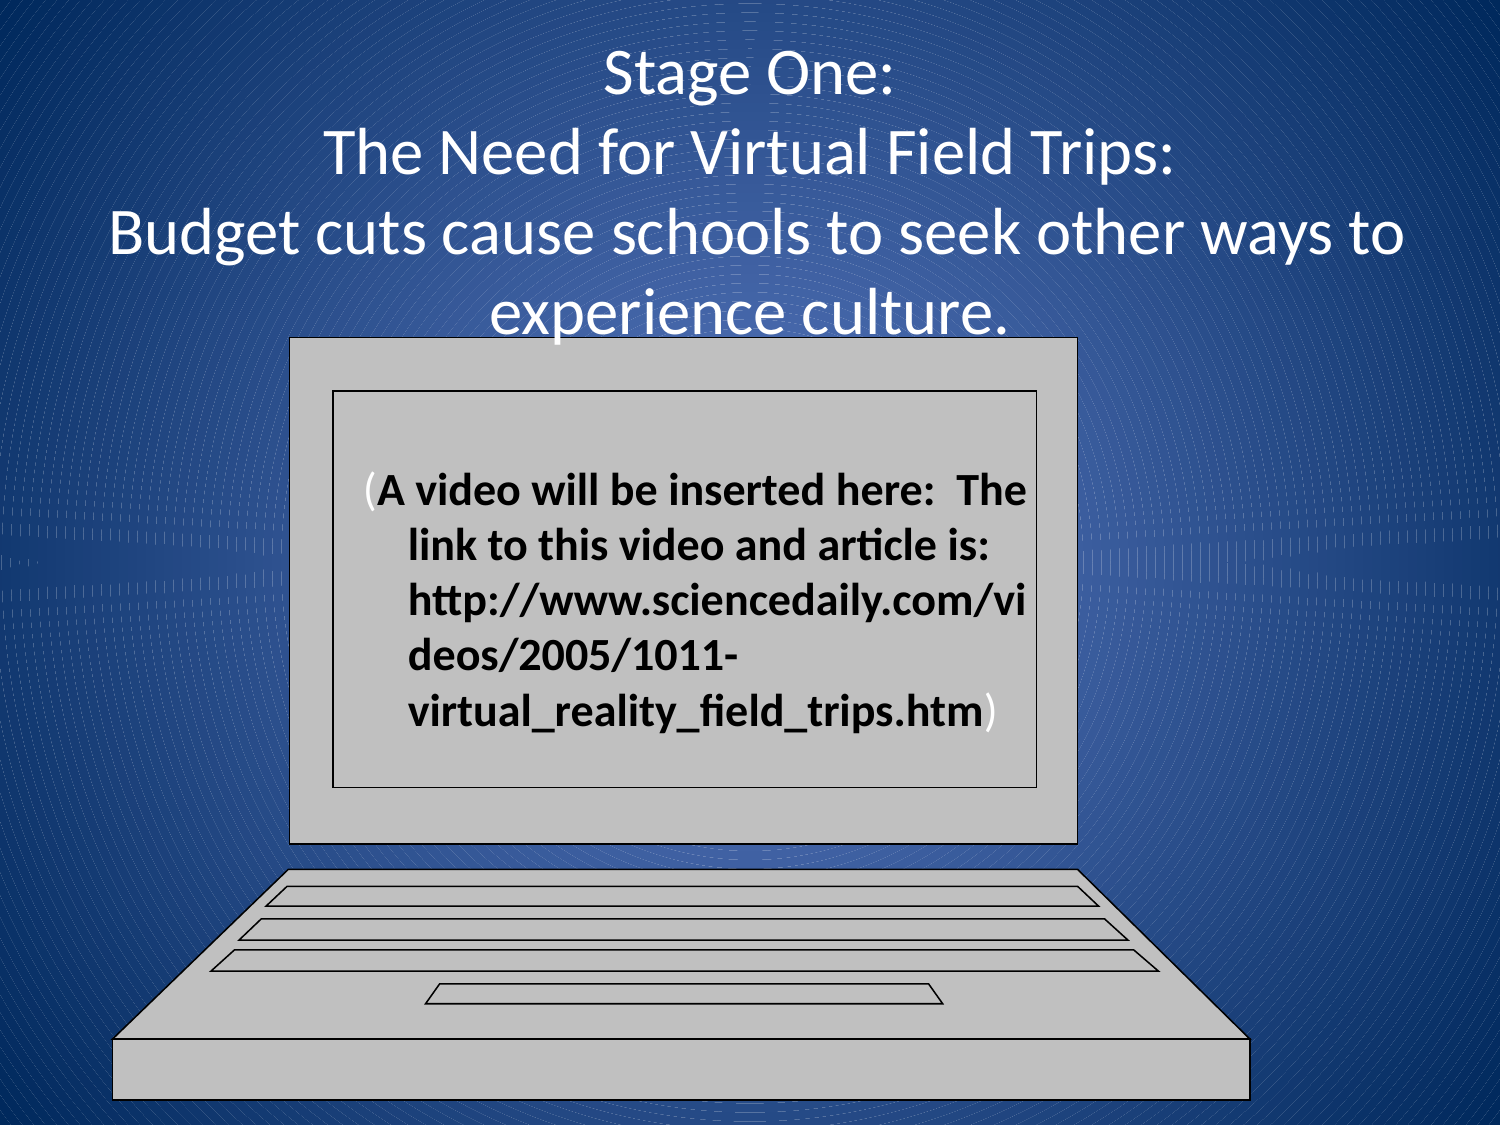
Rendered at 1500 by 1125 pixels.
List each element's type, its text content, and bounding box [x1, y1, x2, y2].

list (A video will be inserted here: The link to this video and article is: http://www.sciencedaily.com/videos/2005/1011-virtual_reality_field_trips.htm) [337, 387, 1050, 788]
text_box [289, 350, 1078, 844]
text_box [112, 869, 1250, 1100]
title Stage One: The Need for Virtual Field Trips: Budget cuts cause schools to seek other ways to experience culture. [75, 24, 1425, 350]
